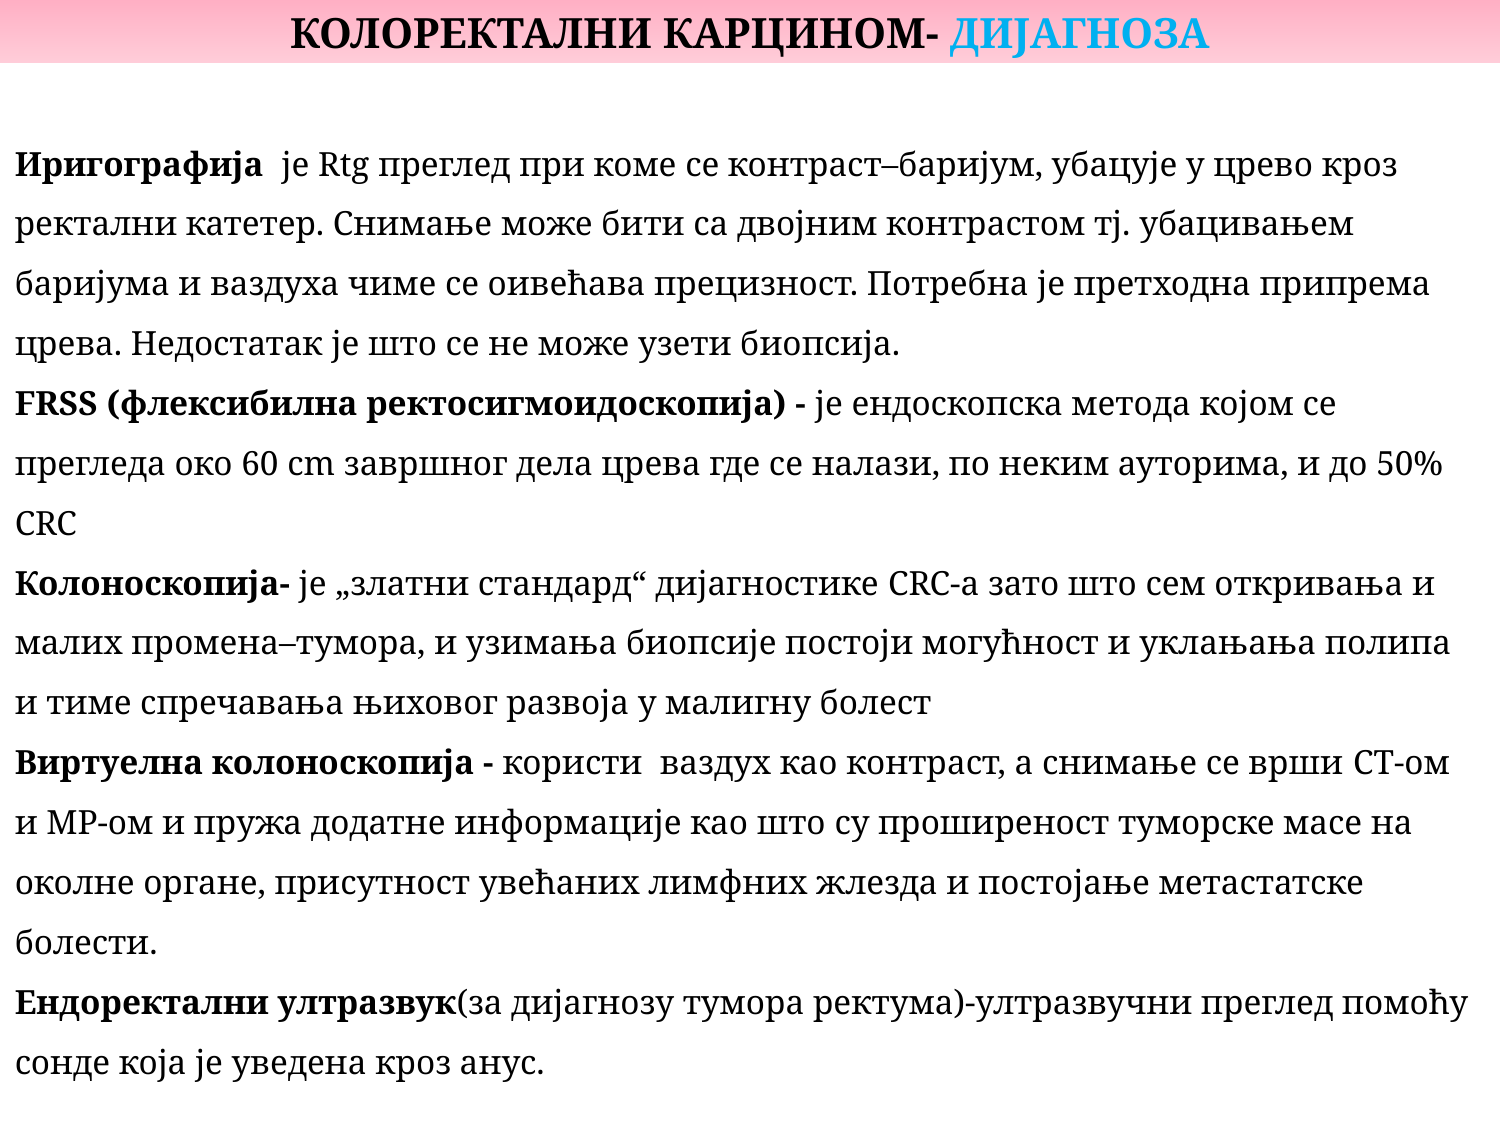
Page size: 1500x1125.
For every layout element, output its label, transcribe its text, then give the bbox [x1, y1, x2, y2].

text_box КОЛОРЕКТАЛНИ КАРЦИНОМ- ДИЈАГНОЗА [0, 0, 1500, 63]
text_box Иригографија је Rtg преглед при коме се контраст–баријум, убацује у црево кроз ректални катетер. Снимање може бити са двојним контрастом тј. убацивањем баријума и ваздуха чиме се оивећава прецизност. Потребна је претходна припрема црева. Недостатак је што се не може узети биопсија. FRSS (флексибилна ректосигмоидоскопија) - је ендоскопска метода којом се прегледа око 60 cm завршног дела црева где се налази, по неким ауторима, и до 50% CRC Колоноскопија- је „златни стандард“ дијагностике CRC-a зато што сем откривања и малих промена–тумора, и узимања биопсије постоји могућност и уклањања полипа и тиме спречавања њиховог развоја у малигну болест Виртуелна колоноскопија - користи ваздух као контраст, а снимање се врши CT-ом и МР-ом и пружа додатне информације као што су проширеност туморске масе на околне органе, присутност увећаних лимфних жлезда и постојање метастатске болести. Ендоректални ултразвук(за дијагнозу тумора ректума)-ултразвучни преглед помоћу сонде која је уведена кроз анус. [0, 115, 1488, 1089]
